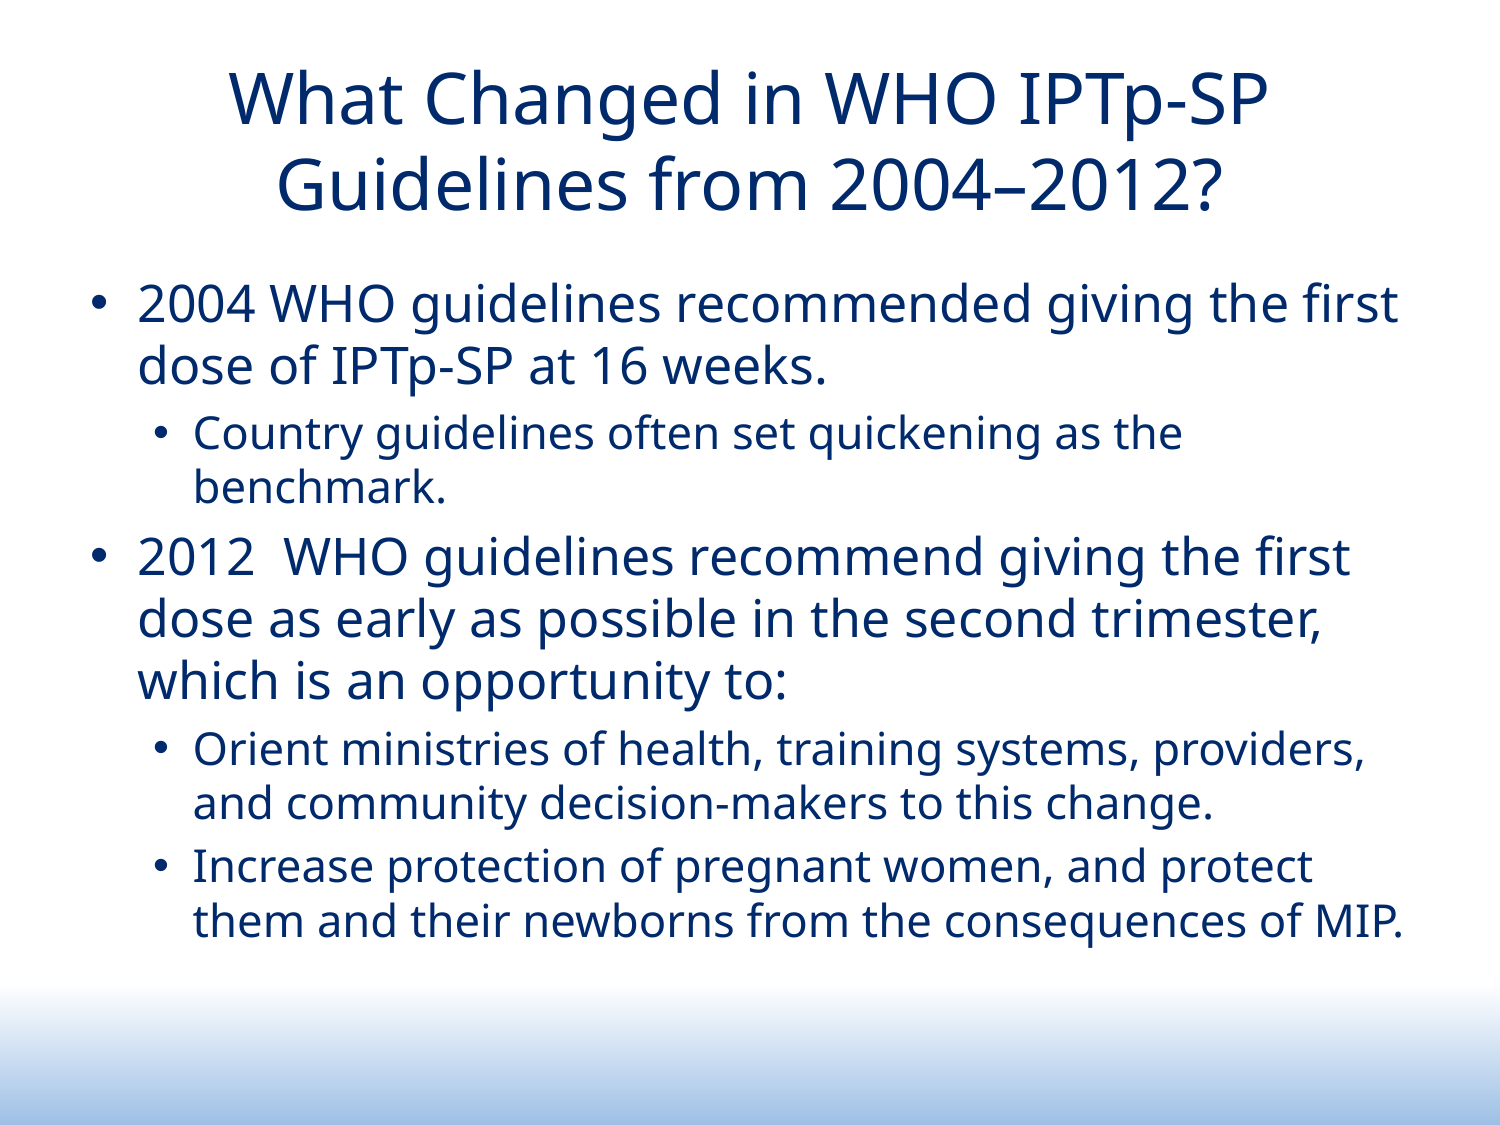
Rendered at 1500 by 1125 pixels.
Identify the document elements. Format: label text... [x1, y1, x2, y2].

title What Changed in WHO IPTp-SP Guidelines from 2004–2012? [75, 45, 1425, 233]
list 2004 WHO guidelines recommended giving the first dose of IPTp-SP at 16 weeks. Country guidelines often set quickening as the benchmark. 2012 WHO guidelines recommend giving the first dose as early as possible in the second trimester, which is an opportunity to: Orient ministries of health, training systems, providers, and community decision-makers to this change. Increase protection of pregnant women, and protect them and their newborns from the consequences of MIP. [75, 262, 1425, 1005]
